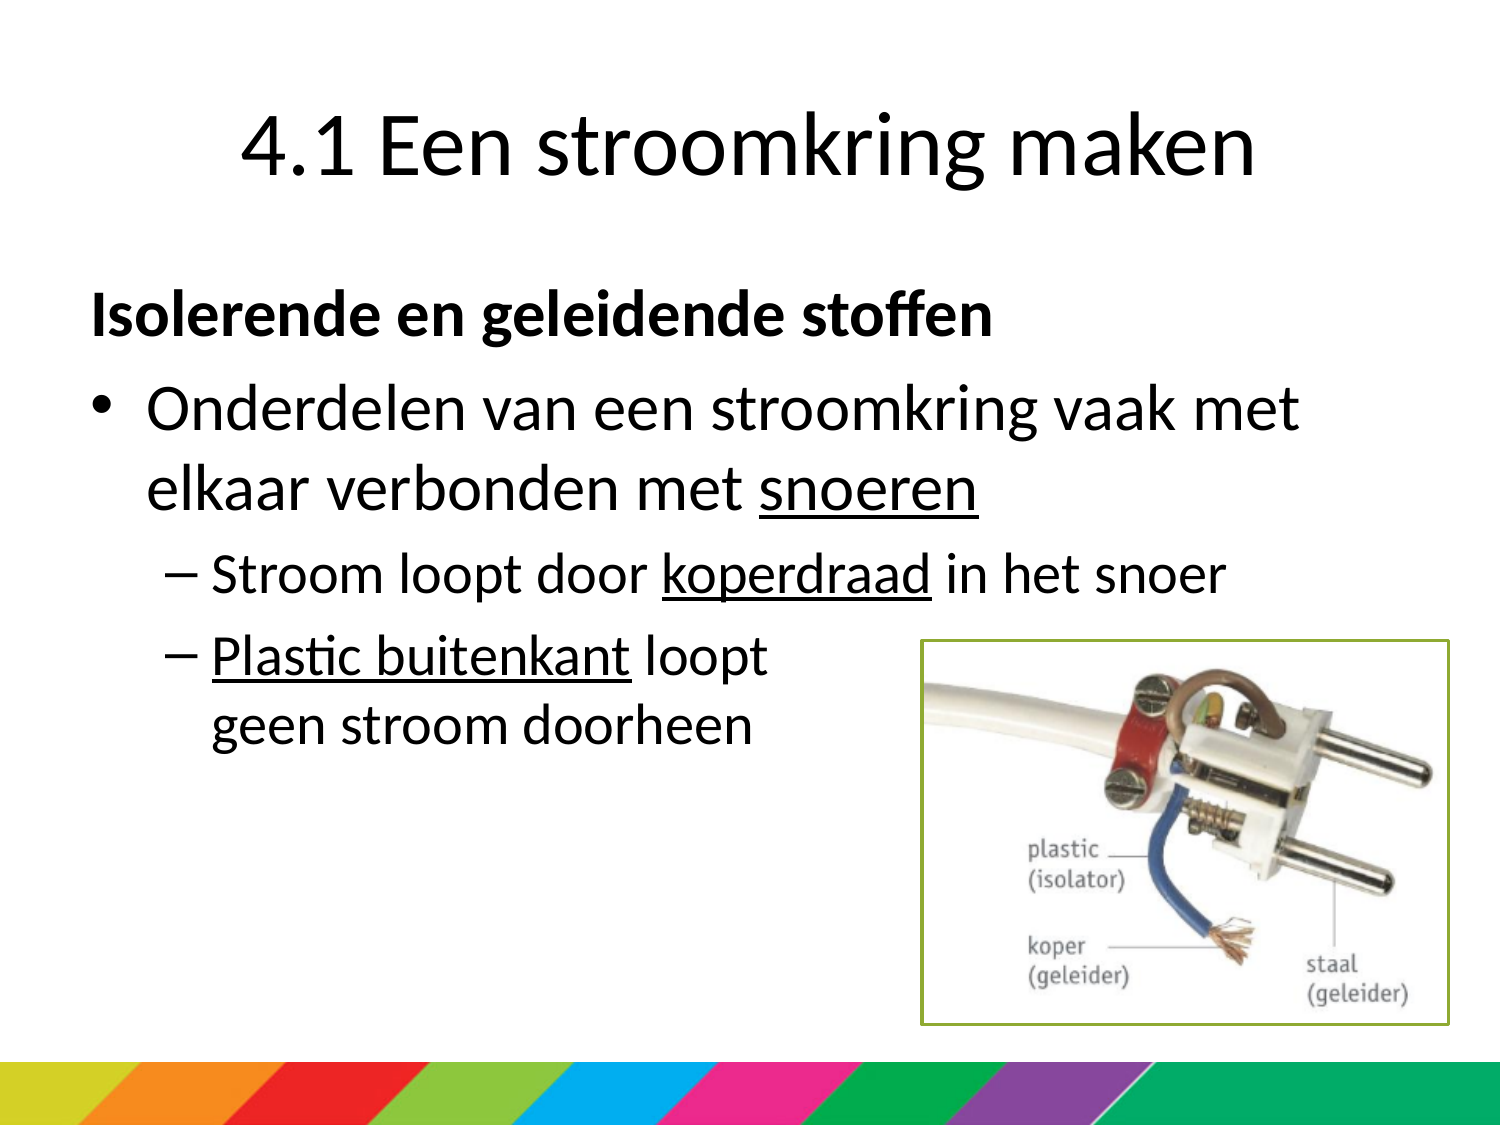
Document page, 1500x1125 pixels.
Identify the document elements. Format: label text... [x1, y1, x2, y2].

title 4.1 Een stroomkring maken [75, 45, 1425, 233]
list Isolerende en geleidende stoffen Onderdelen van een stroomkring vaak met elkaar verbonden met snoeren Stroom loopt door koperdraad in het snoer Plastic buitenkant loopt geen stroom doorheen [75, 262, 1425, 1005]
picture [656, 1062, 1500, 1125]
picture [923, 641, 1448, 1024]
picture [0, 1062, 574, 1125]
